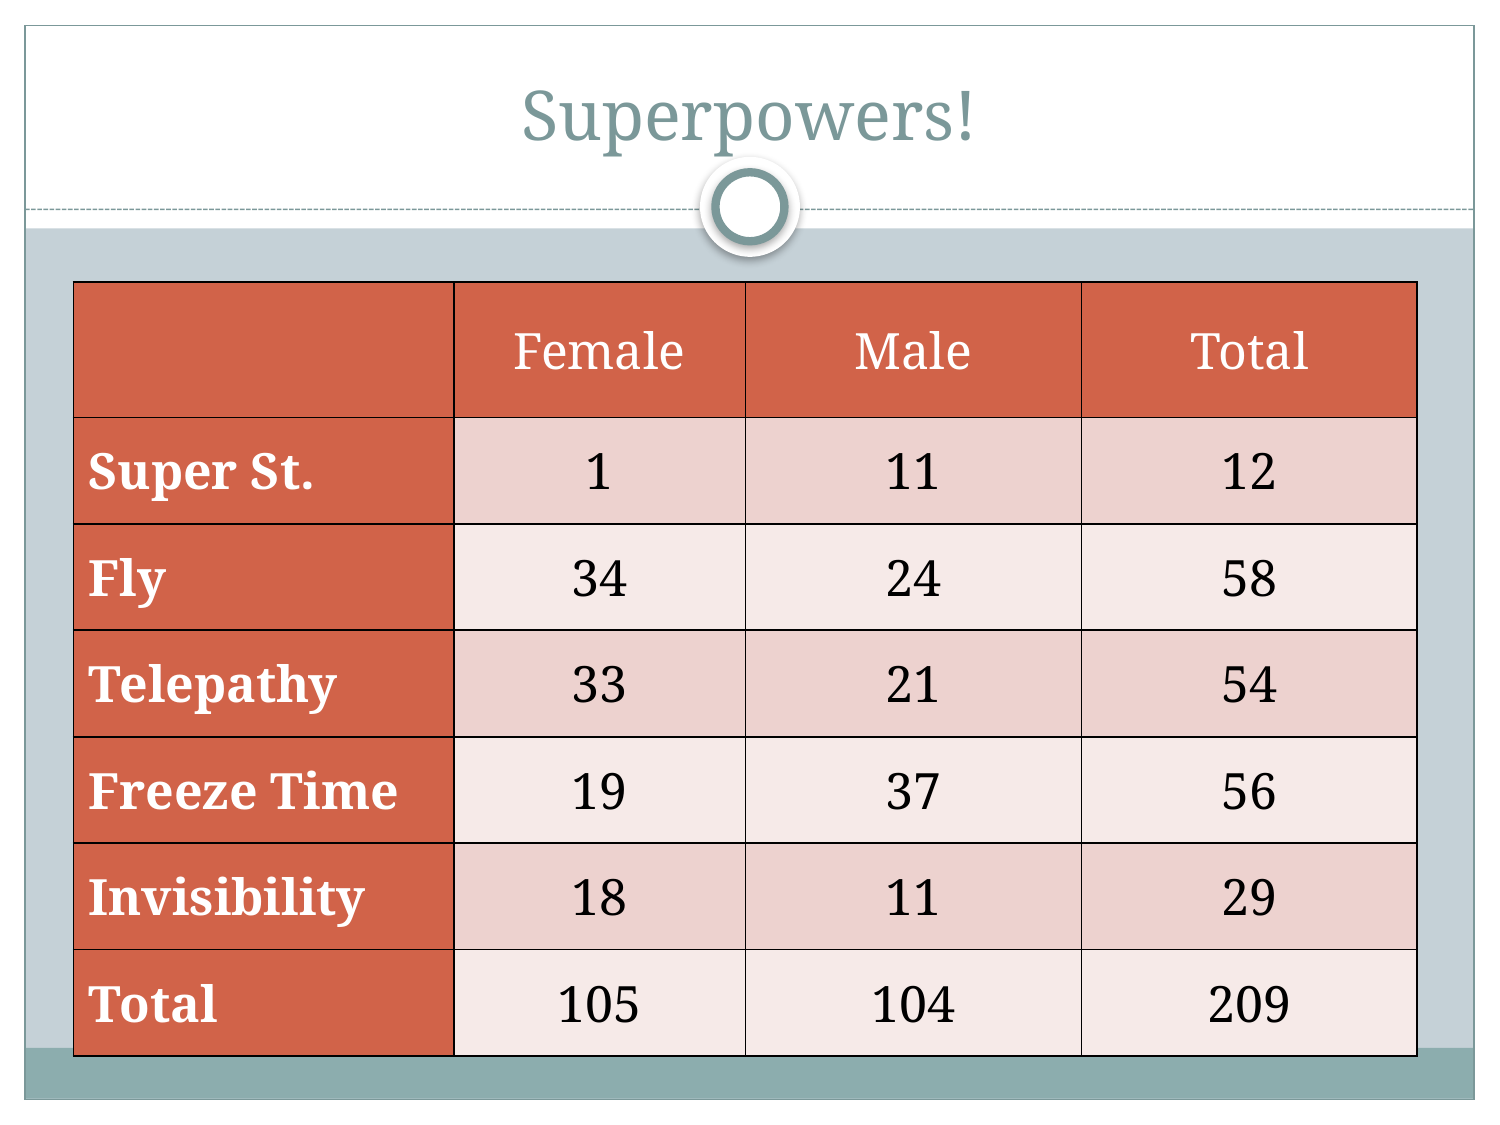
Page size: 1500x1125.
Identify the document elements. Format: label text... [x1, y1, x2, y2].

table_header Female [455, 283, 745, 417]
table_cell 54 [1082, 631, 1416, 736]
table_cell Super St. [74, 418, 453, 523]
table_cell Total [74, 950, 453, 1055]
title Superpowers! [49, 37, 1450, 162]
table_cell 105 [455, 950, 745, 1055]
table_cell 1 [455, 418, 745, 523]
table_cell 58 [1082, 525, 1416, 629]
table_header Male [746, 283, 1081, 417]
table_cell 33 [455, 631, 745, 736]
table_header [74, 283, 453, 417]
table_cell 12 [1082, 418, 1416, 523]
table_header Total [1082, 283, 1416, 417]
table_cell 37 [746, 738, 1081, 842]
table_cell Telepathy [74, 631, 453, 736]
table_cell Fly [74, 525, 453, 629]
table_cell 19 [455, 738, 745, 842]
table_cell 29 [1082, 844, 1416, 949]
table_cell 56 [1082, 738, 1416, 842]
table_cell Freeze Time [74, 738, 453, 842]
table_cell 24 [746, 525, 1081, 629]
table_cell 18 [455, 844, 745, 949]
table_cell 11 [746, 844, 1081, 949]
table_cell 104 [746, 950, 1081, 1055]
table_cell 209 [1082, 950, 1416, 1055]
table_cell 11 [746, 418, 1081, 523]
table_cell 34 [455, 525, 745, 629]
table_cell 21 [746, 631, 1081, 736]
table_cell Invisibility [74, 844, 453, 949]
